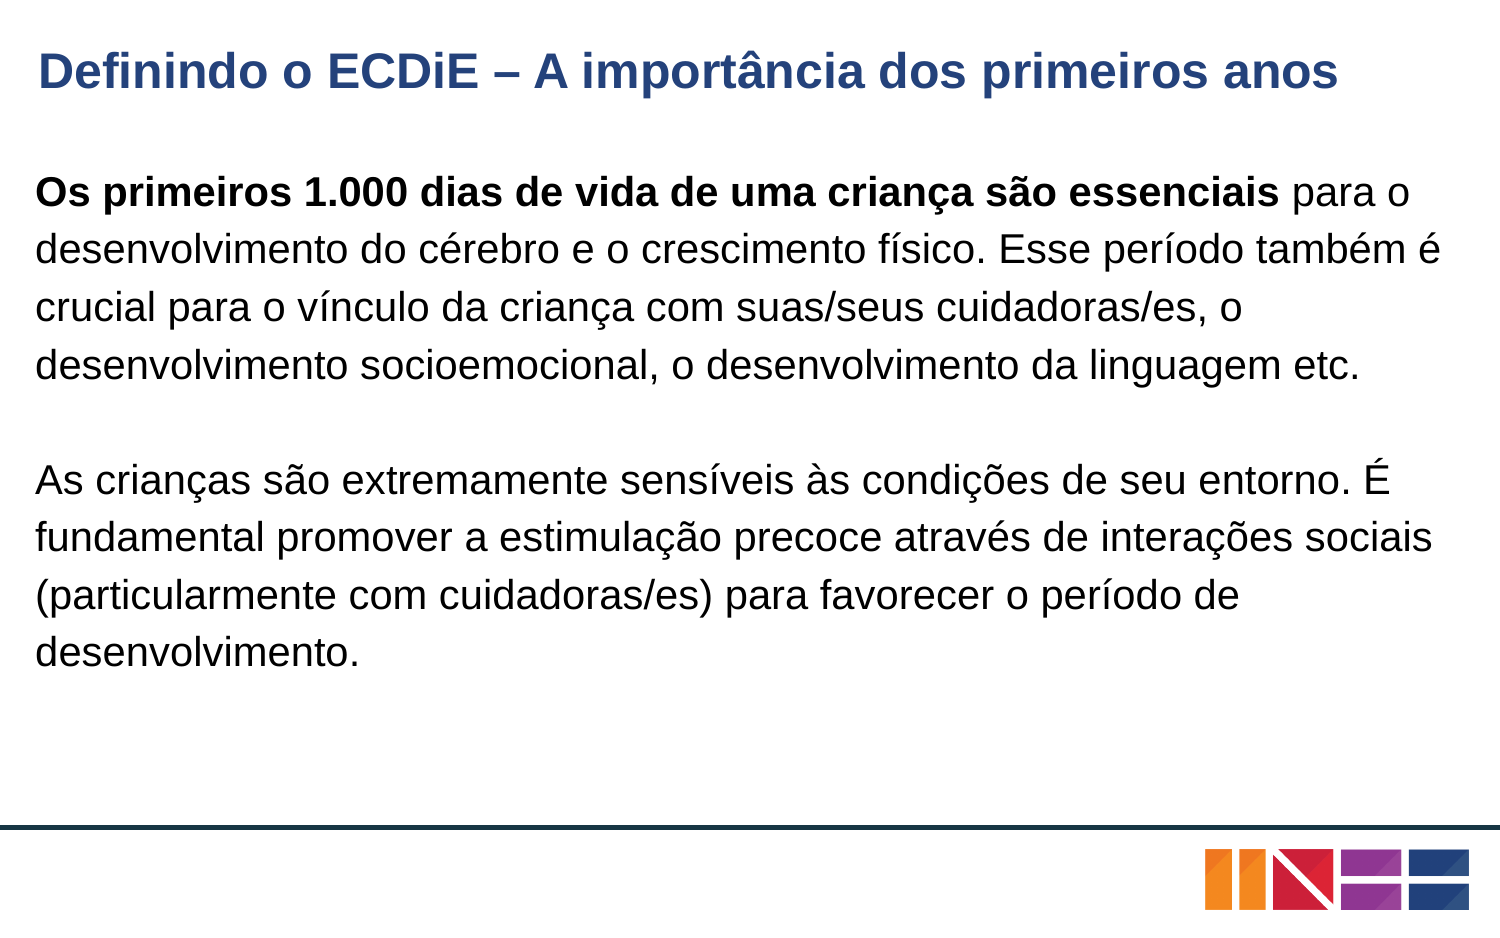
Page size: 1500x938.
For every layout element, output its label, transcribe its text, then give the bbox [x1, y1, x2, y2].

text_box Os primeiros 1.000 dias de vida de uma criança são essenciais para o desenvolvimento do cérebro e o crescimento físico. Esse período também é crucial para o vínculo da criança com suas/seus cuidadoras/es, o desenvolvimento socioemocional, o desenvolvimento da linguagem etc. As crianças são extremamente sensíveis às condições de seu entorno. É fundamental promover a estimulação precoce através de interações sociais (particularmente com cuidadoras/es) para favorecer o período de desenvolvimento. [23, 151, 1479, 797]
title Definindo o ECDiE – A importância dos primeiros anos [23, 23, 1479, 121]
picture [1205, 849, 1469, 910]
